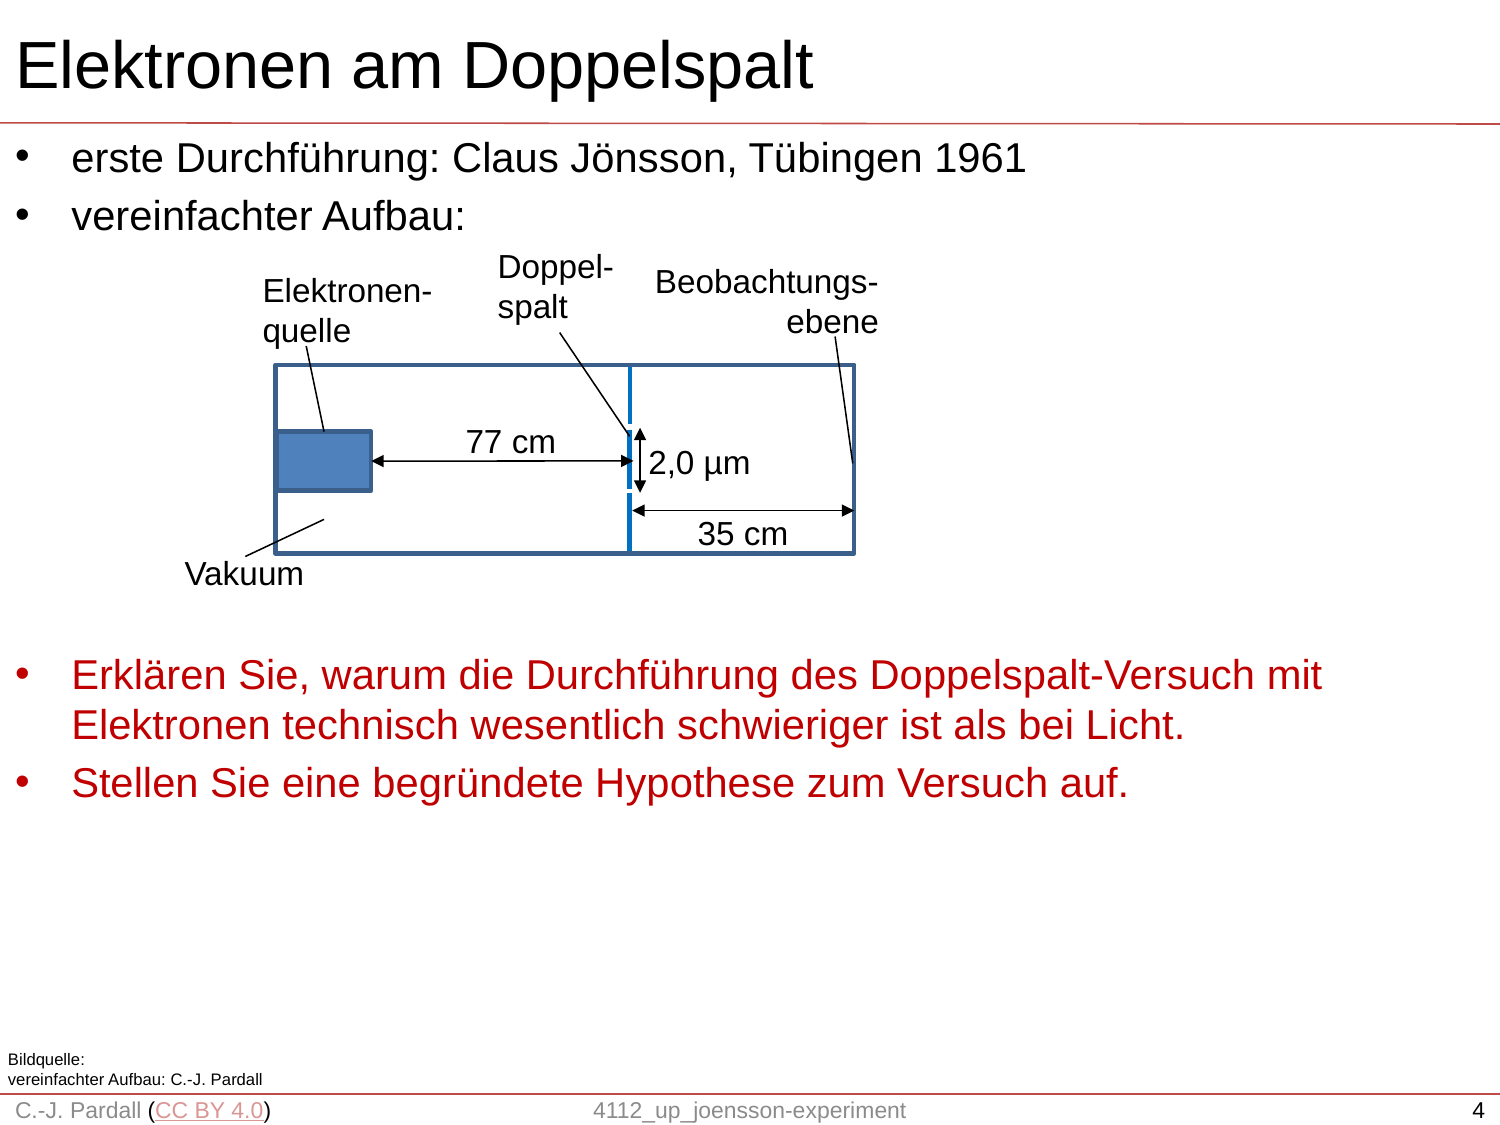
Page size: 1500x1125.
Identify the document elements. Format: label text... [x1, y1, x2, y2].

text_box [247, 237, 894, 554]
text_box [371, 412, 855, 561]
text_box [169, 519, 330, 601]
footer 4112_up_joensson-experiment [512, 1094, 988, 1125]
slide_number C.-J. Pardall [0, 1096, 350, 1125]
text_box Bildquelle: vereinfachter Aufbau: C.-J. Pardall [0, 1041, 1494, 1096]
title Elektronen am Doppelspalt [0, 0, 1500, 122]
list erste Durchführung: Claus Jönsson, Tübingen 1961 vereinfachter Aufbau: Erklären Sie, warum die Durchführung des Doppelspalt-Versuch mit Elektronen technisch wesentlich schwieriger ist als bei Licht. Stellen Sie eine begründete Hypothese zum Versuch auf. [0, 122, 1500, 1093]
